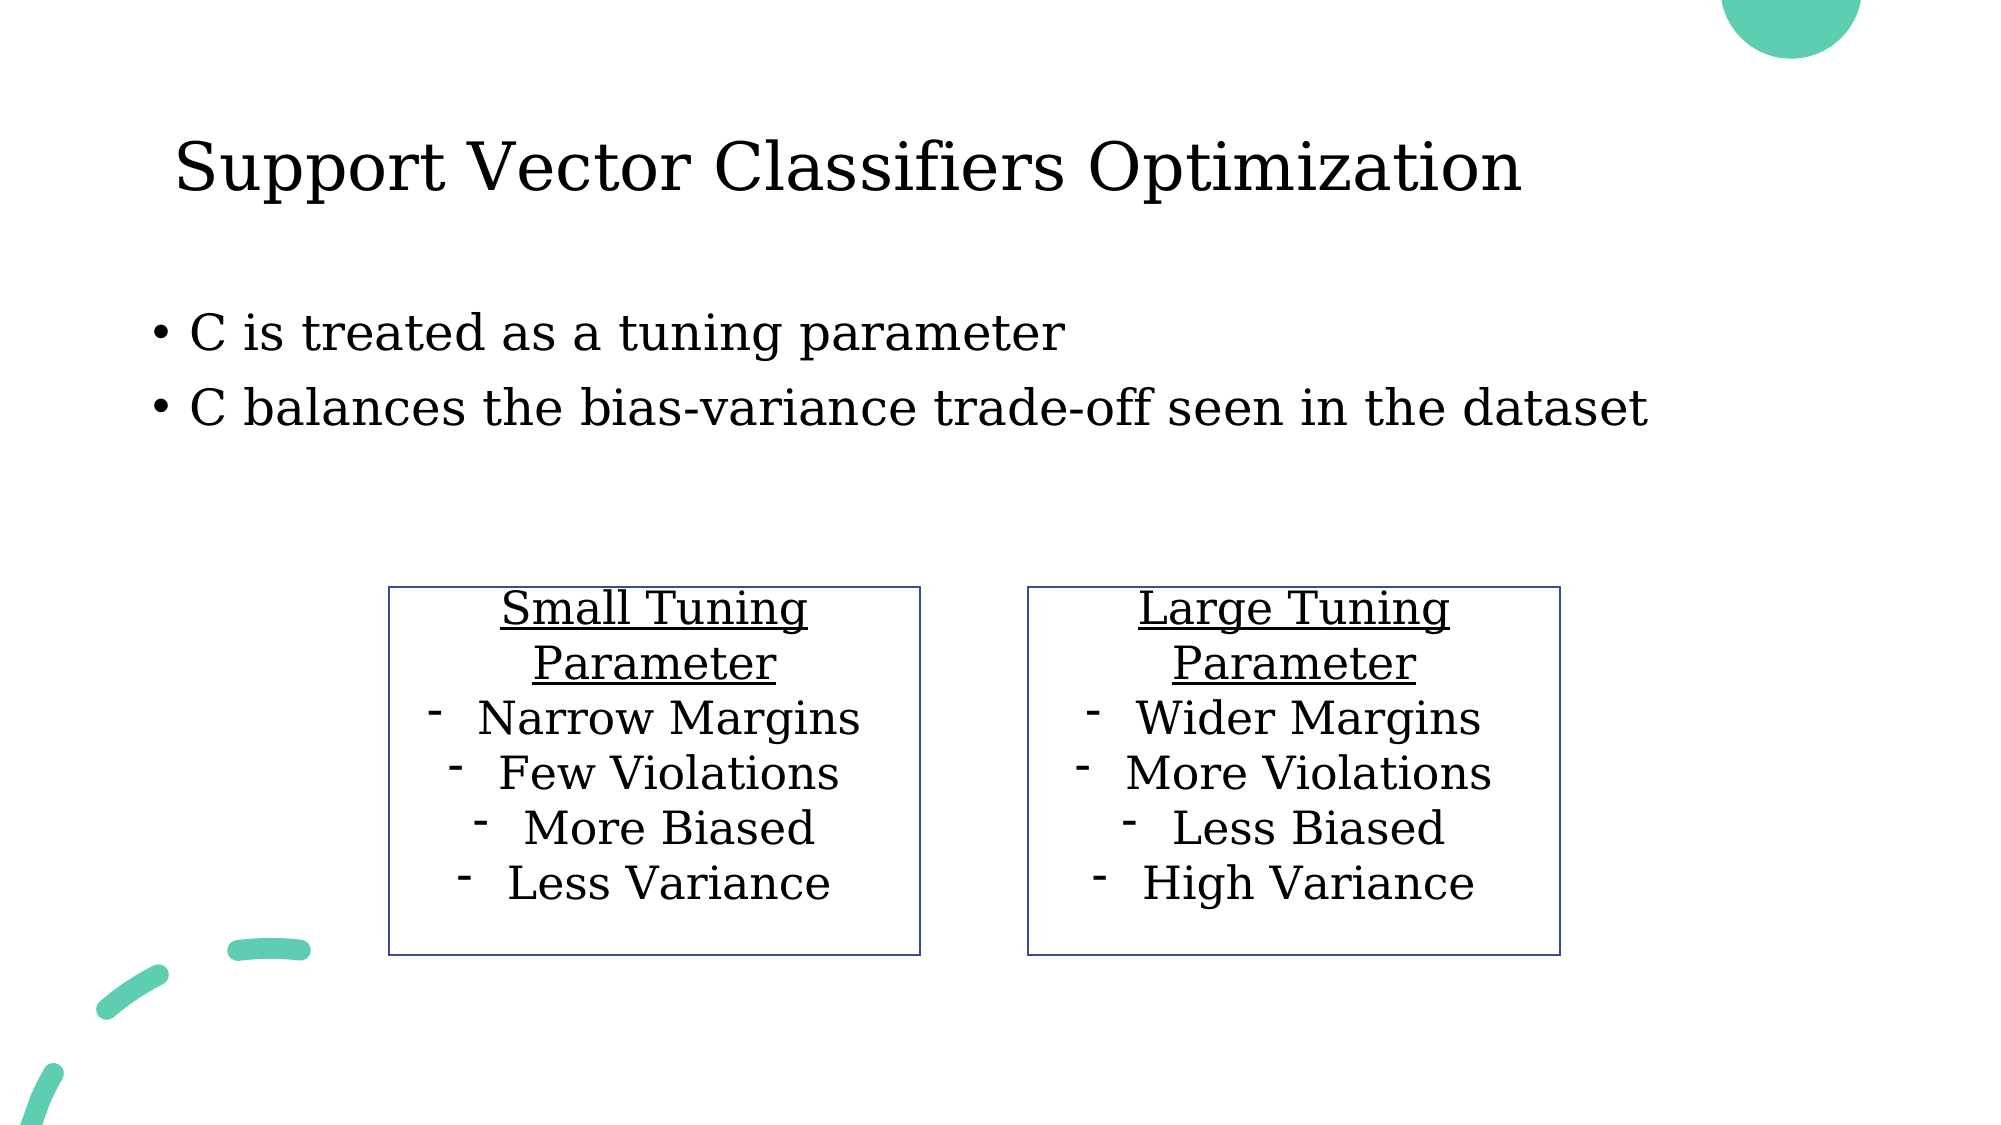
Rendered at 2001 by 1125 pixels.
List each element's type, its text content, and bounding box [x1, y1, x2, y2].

list C is treated as a tuning parameter C balances the bias-variance trade-off seen in the dataset [137, 299, 1863, 933]
text_box Large Tuning Parameter Wider Margins More Violations Less Biased High Variance [1027, 586, 1561, 956]
title Support Vector Classifiers Optimization [137, 59, 1863, 278]
text_box Small Tuning Parameter Narrow Margins Few Violations More Biased Less Variance [388, 586, 921, 956]
